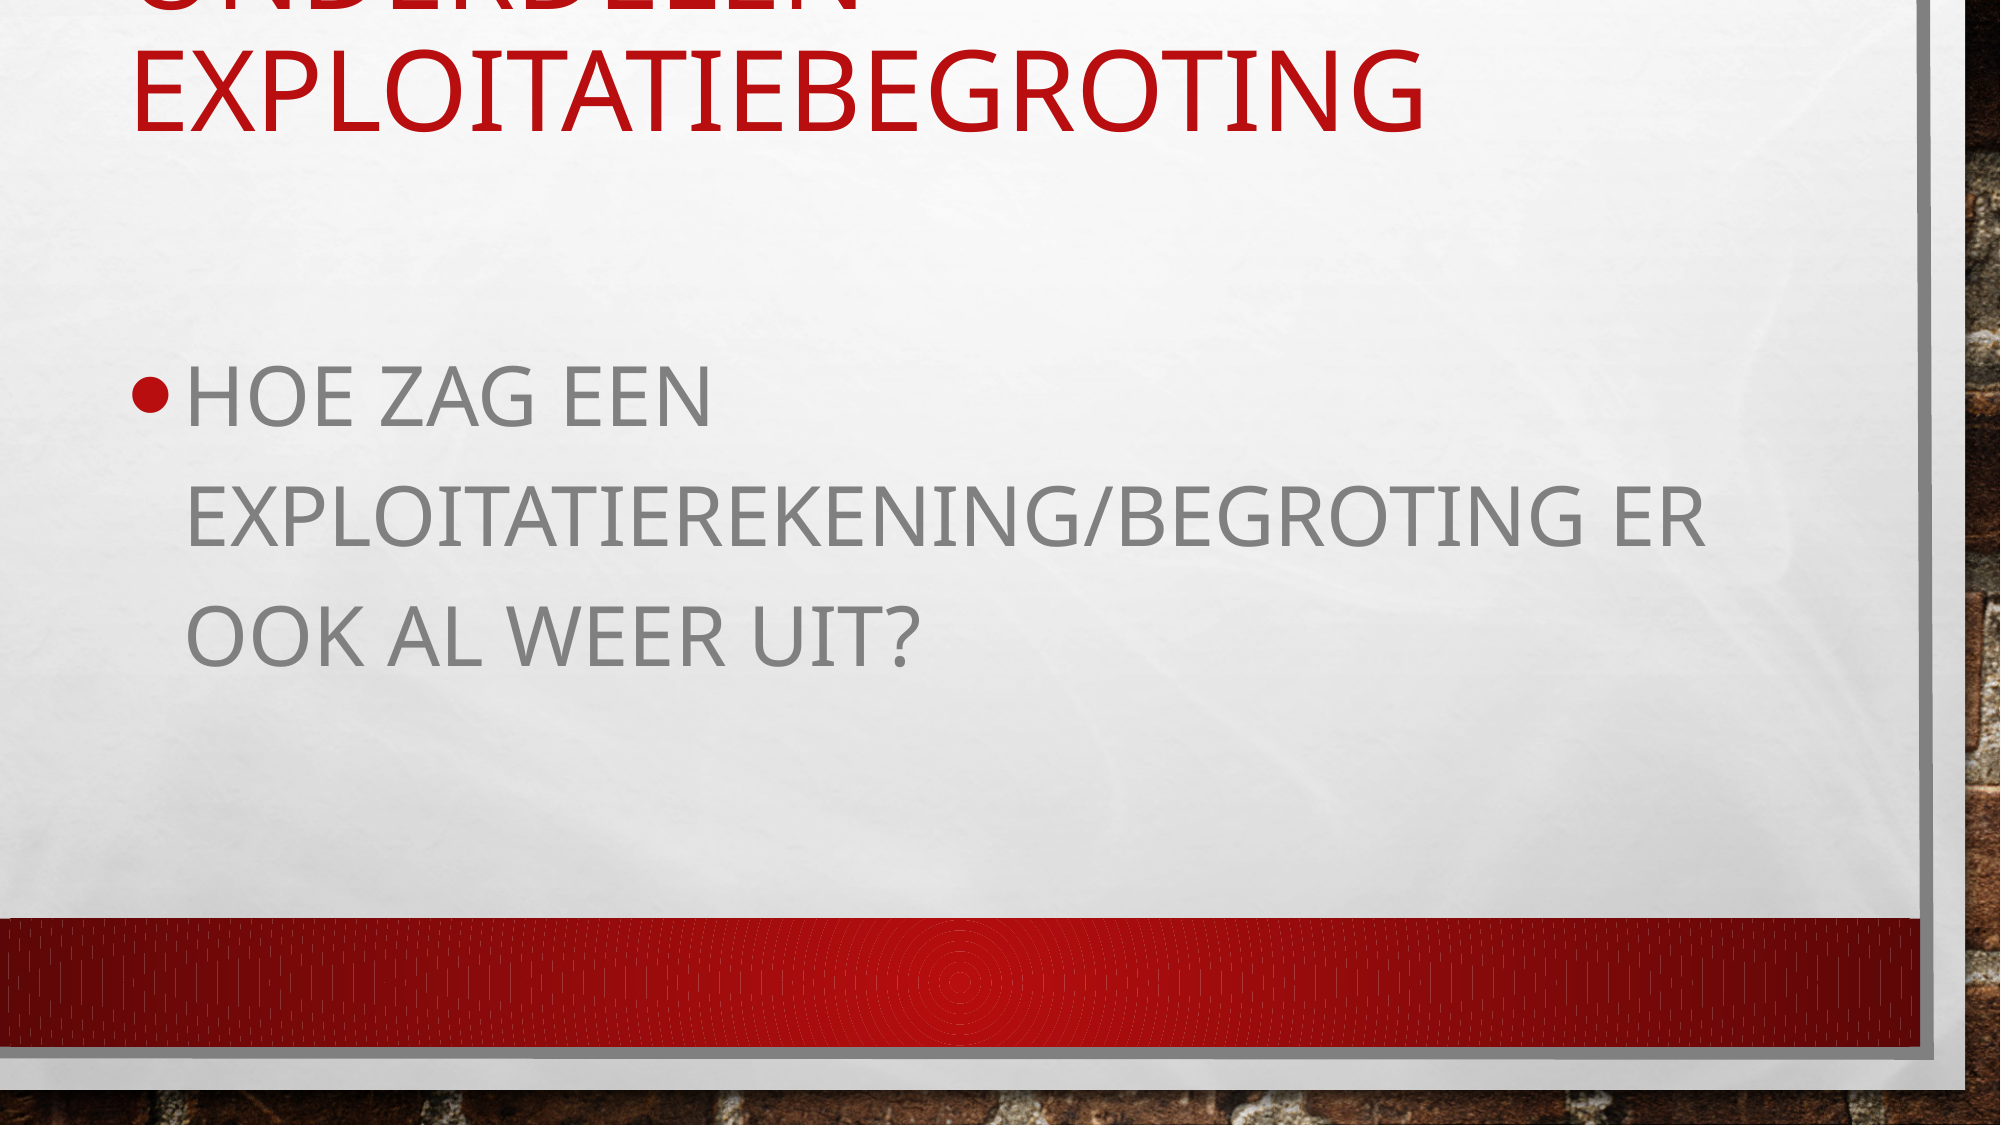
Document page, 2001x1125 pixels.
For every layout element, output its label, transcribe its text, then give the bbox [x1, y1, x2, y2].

list Hoe zag een exploitatierekening/begroting er ook al weer uit? [112, 316, 1818, 883]
picture [0, 0, 2000, 1125]
title Onderdelen exploitatiebegroting [112, 13, 1818, 164]
